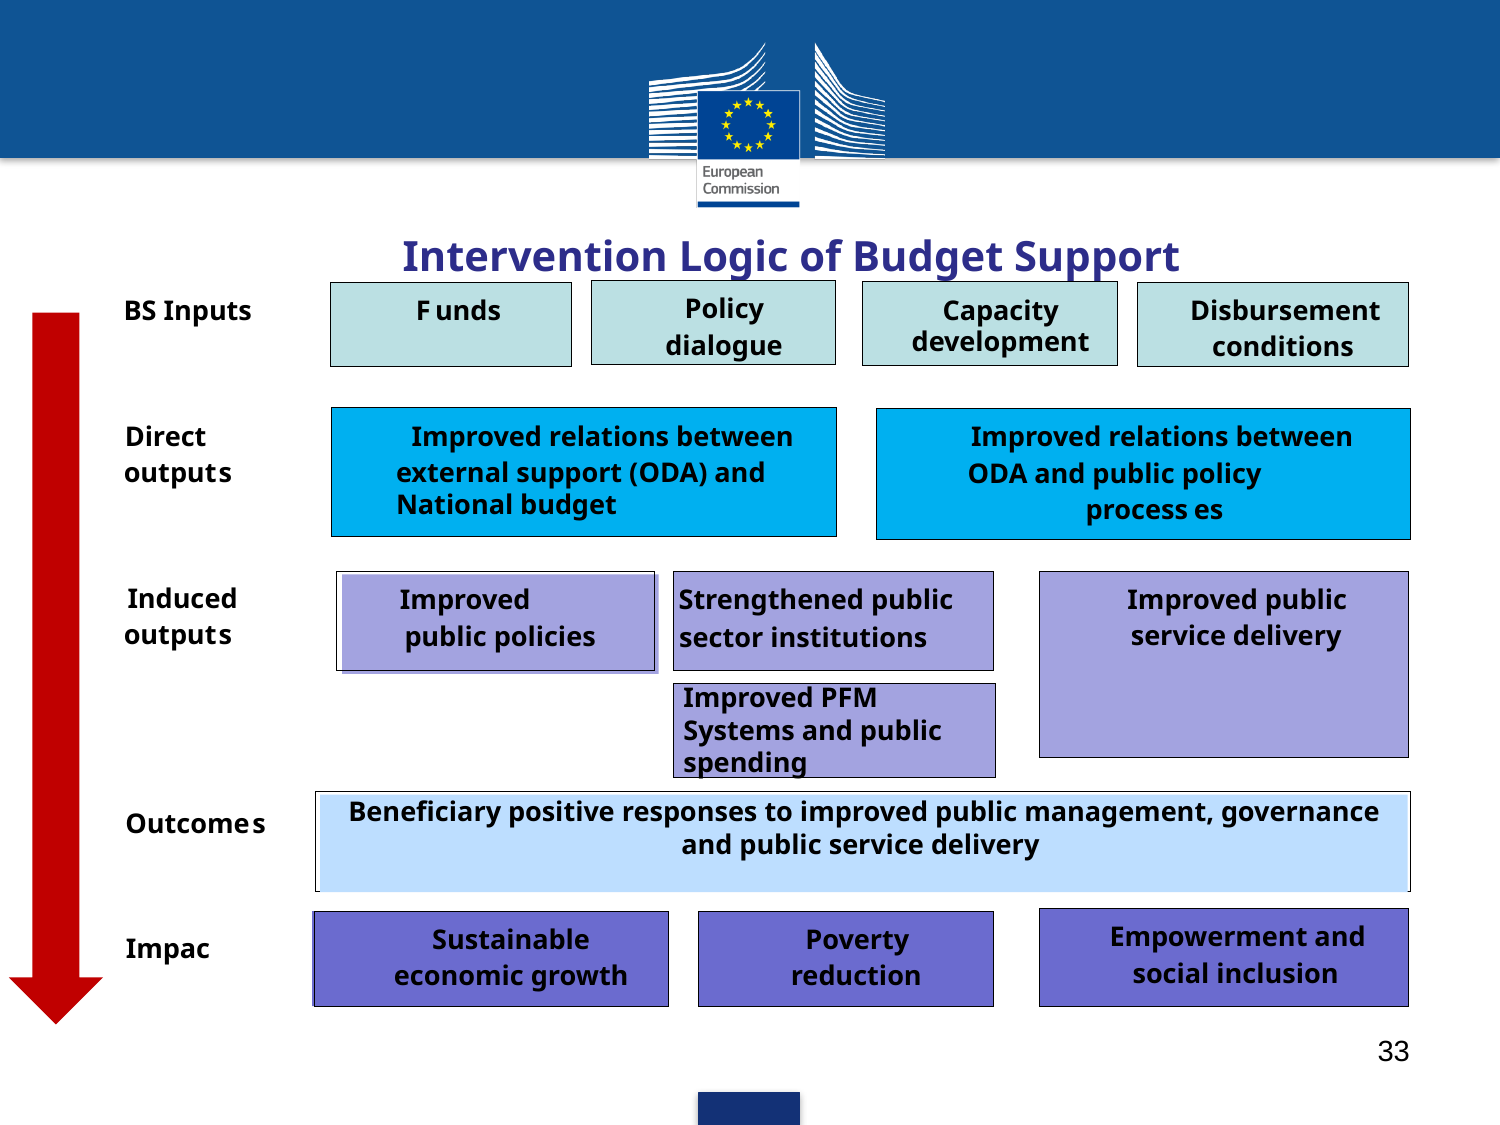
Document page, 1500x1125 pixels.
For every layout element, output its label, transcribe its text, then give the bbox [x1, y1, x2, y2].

picture [649, 42, 885, 148]
slide_number 33 [1074, 1024, 1426, 1103]
text_box [8, 312, 104, 1025]
title [64, 148, 1436, 209]
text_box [111, 225, 1471, 1008]
